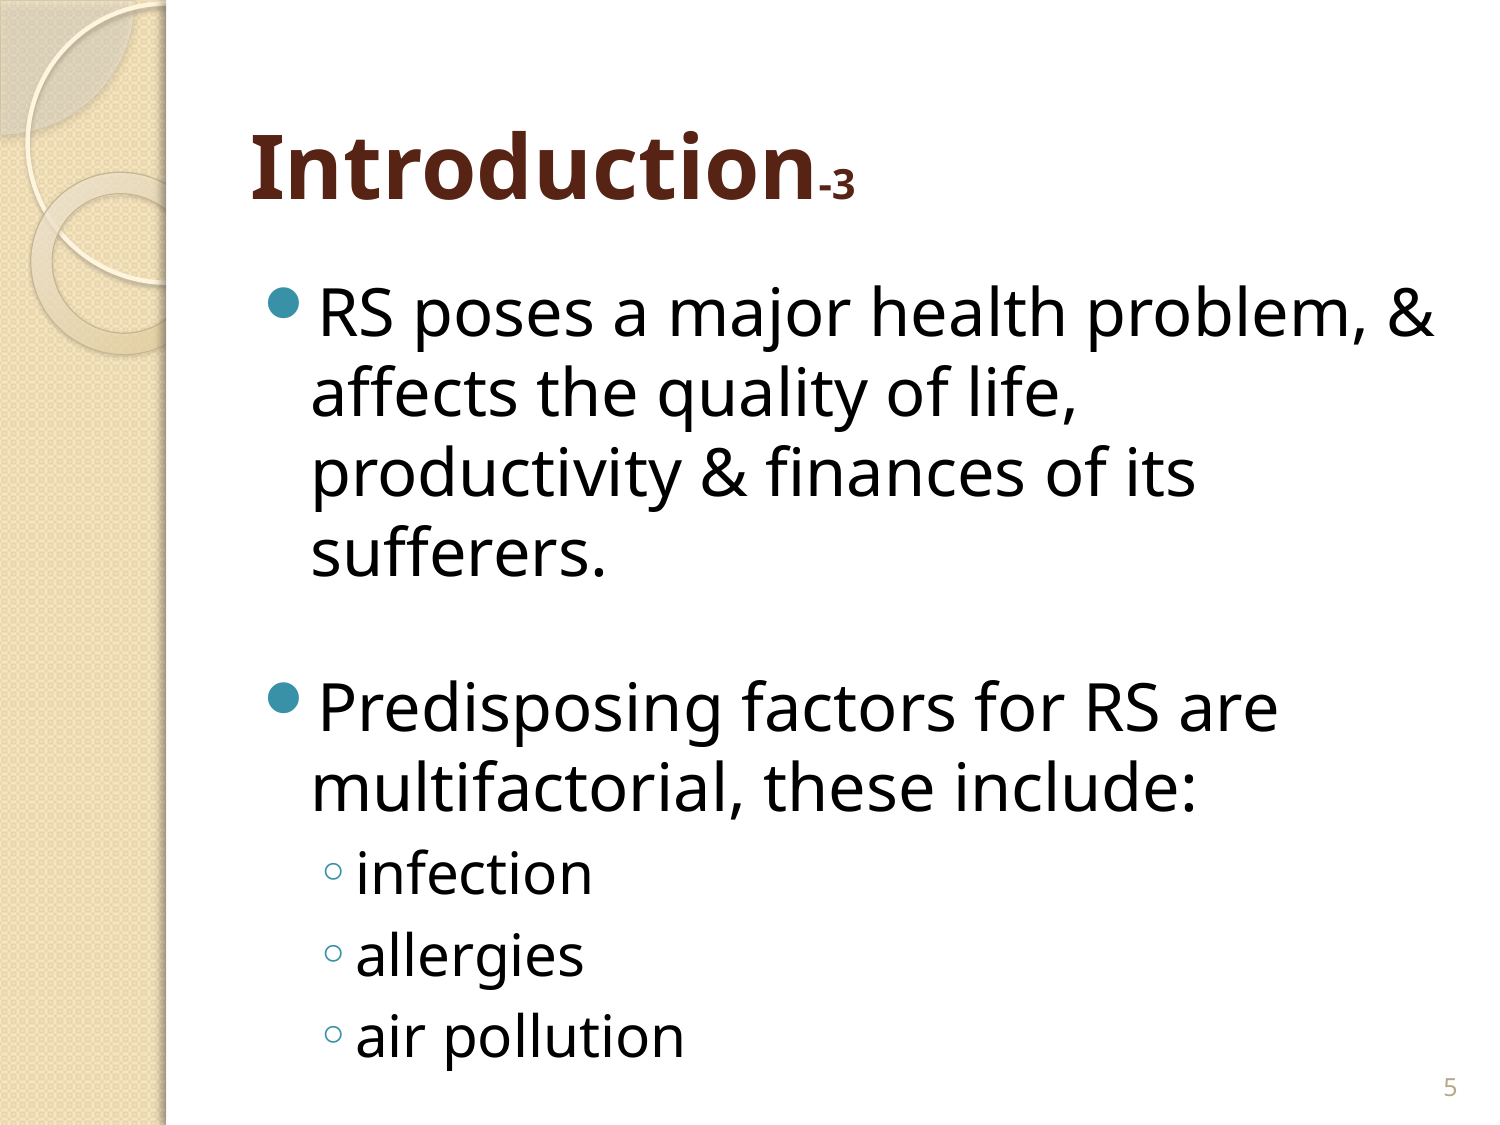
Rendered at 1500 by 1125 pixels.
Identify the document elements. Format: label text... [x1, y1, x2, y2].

list RS poses a major health problem, & affects the quality of life, productivity & finances of its sufferers. Predisposing factors for RS are multifactorial, these include: infection allergies air pollution [235, 262, 1466, 1050]
title Introduction-3 [235, 70, 1466, 258]
slide_number 5 [1413, 1034, 1488, 1113]
